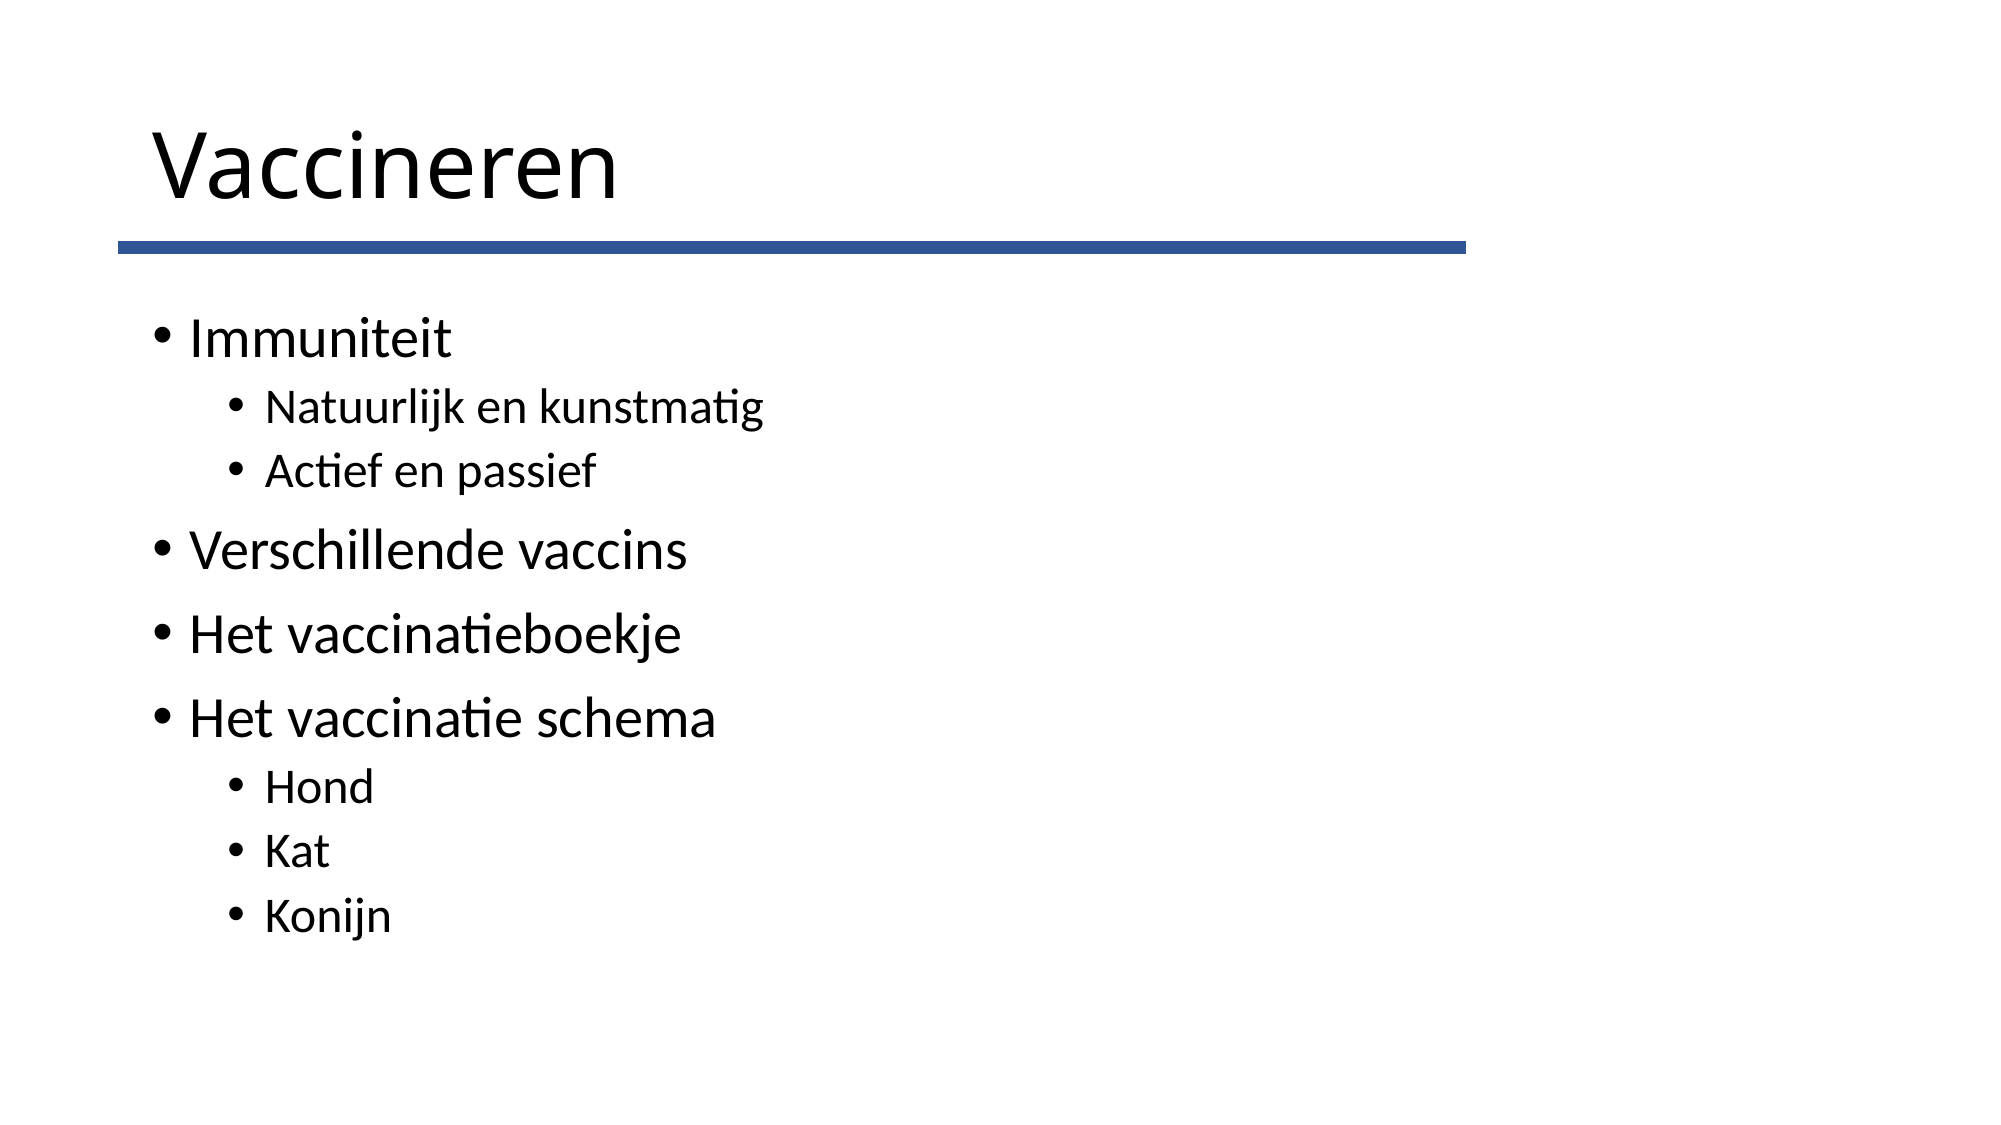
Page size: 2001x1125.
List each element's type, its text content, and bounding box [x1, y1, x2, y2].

title Vaccineren [137, 59, 1863, 278]
list Immuniteit Natuurlijk en kunstmatig Actief en passief Verschillende vaccins Het vaccinatieboekje Het vaccinatie schema Hond Kat Konijn [137, 299, 1863, 1014]
